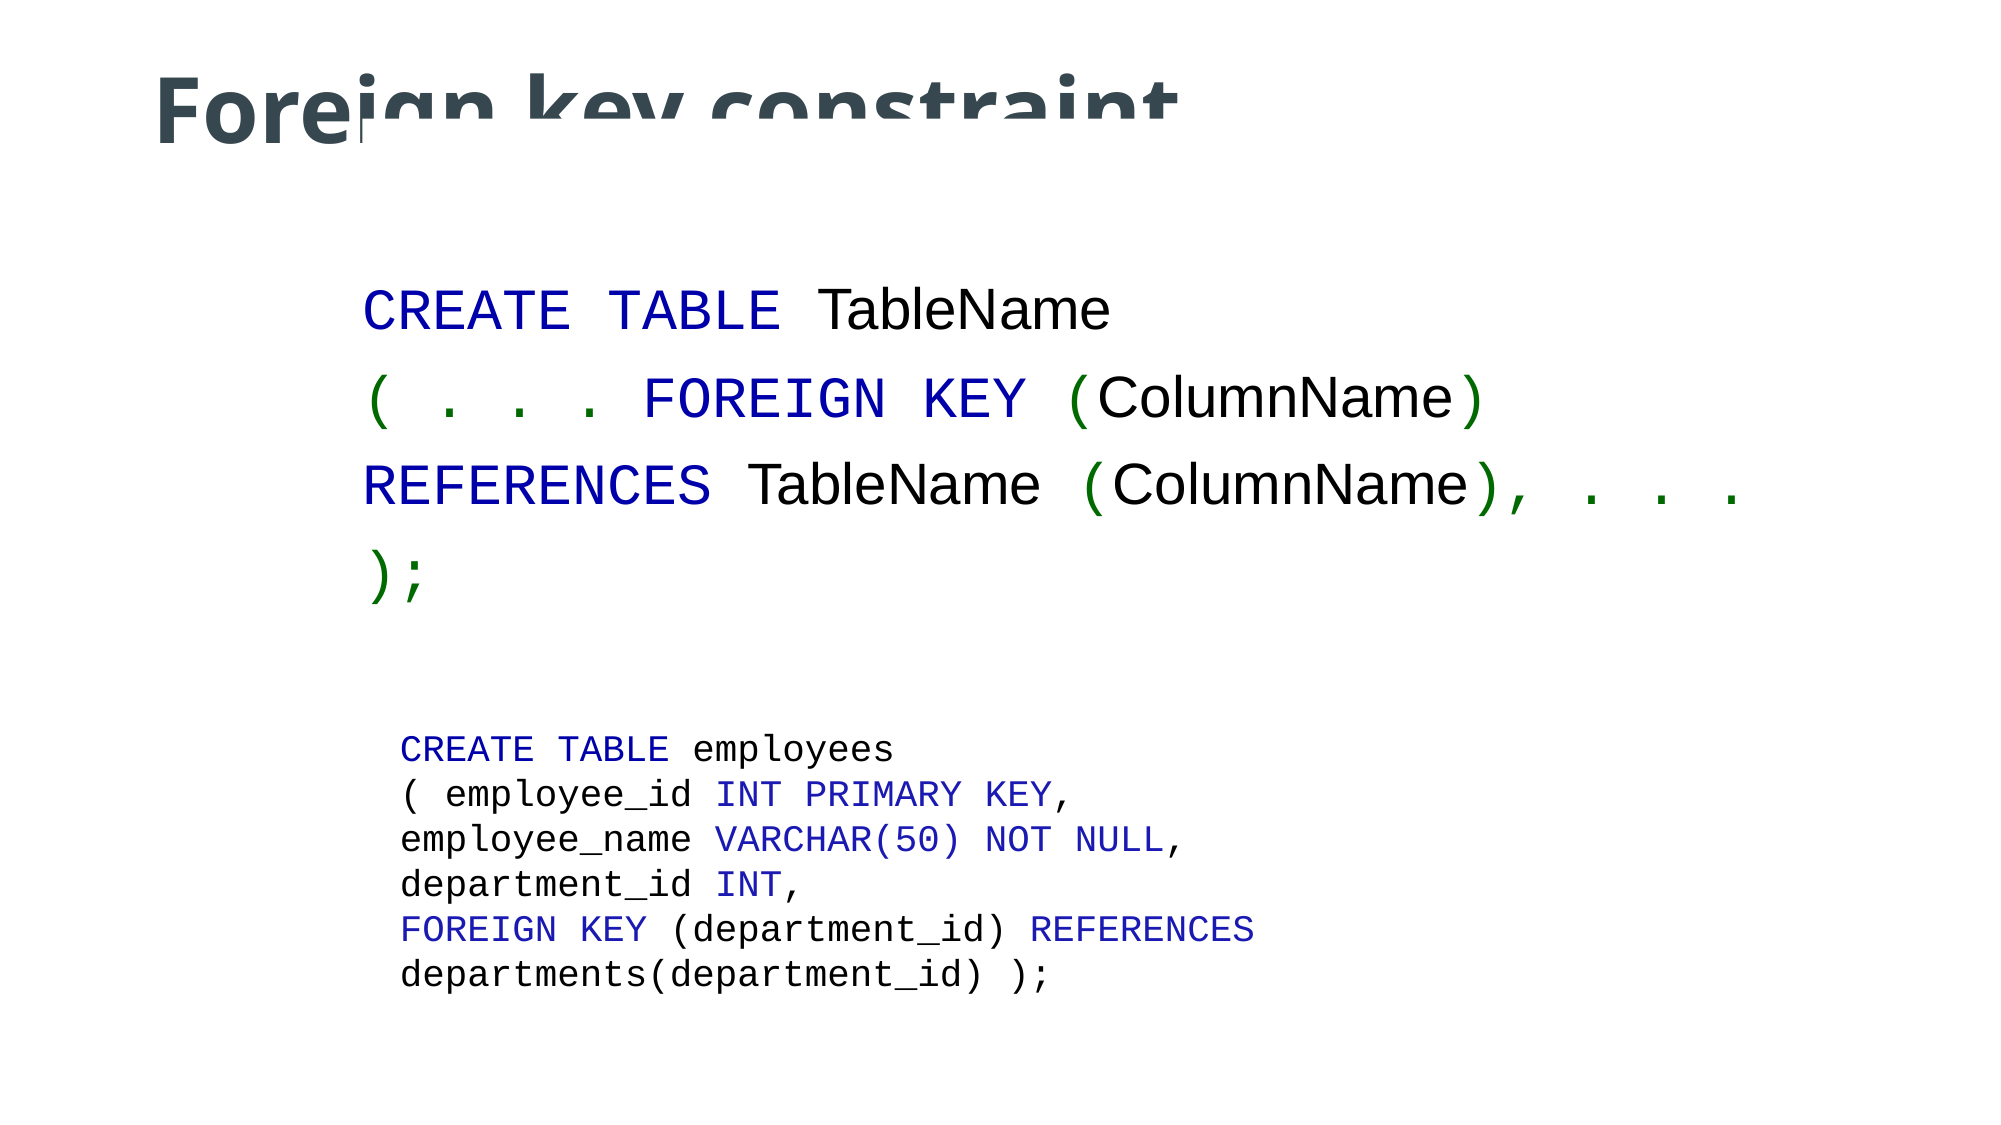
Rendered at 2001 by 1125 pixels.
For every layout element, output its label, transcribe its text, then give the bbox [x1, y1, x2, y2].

title Foreign key constraint [137, 59, 1863, 278]
text_box CREATE TABLE employees ( employee_id INT PRIMARY KEY, employee_name VARCHAR(50) NOT NULL, department_id INT, FOREIGN KEY (department_id) REFERENCES departments(department_id) ); [385, 716, 1386, 1002]
list CREATE TABLE TableName ( . . . FOREIGN KEY (ColumnName) REFERENCES TableName (ColumnName), . . . ); [362, 118, 1798, 757]
